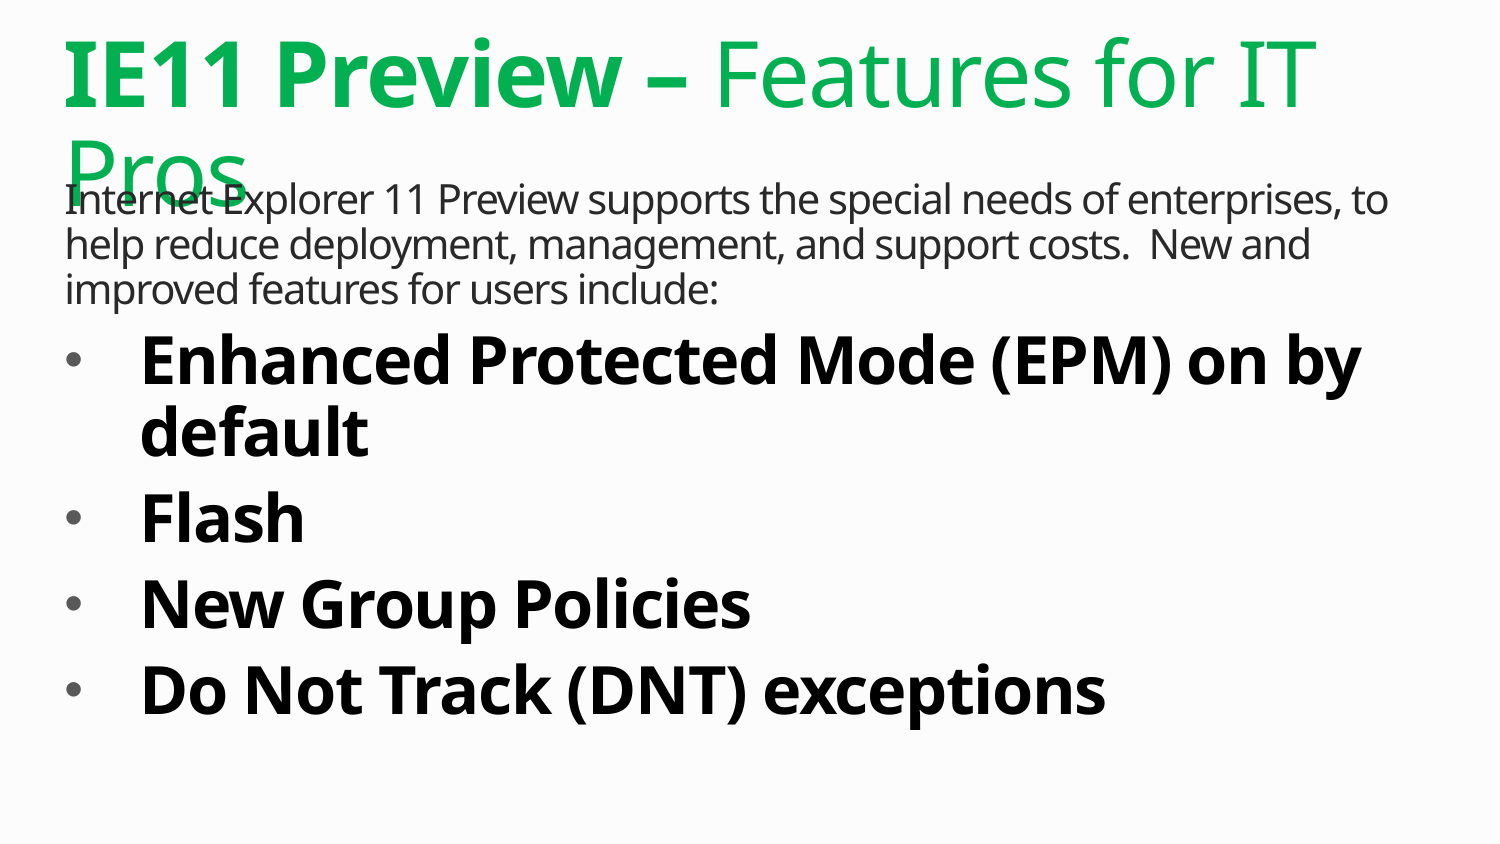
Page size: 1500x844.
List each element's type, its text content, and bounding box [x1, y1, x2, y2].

title IE11 Preview – Features for IT Pros [63, 28, 1436, 84]
text_box [31, 84, 1469, 279]
list Internet Explorer 11 Preview supports the special needs of enterprises, to help reduce deployment, management, and support costs. New and improved features for users include: Enhanced Protected Mode (EPM) on by default Flash New Group Policies Do Not Track (DNT) exceptions [63, 178, 1436, 665]
text_box [75, 671, 1450, 822]
